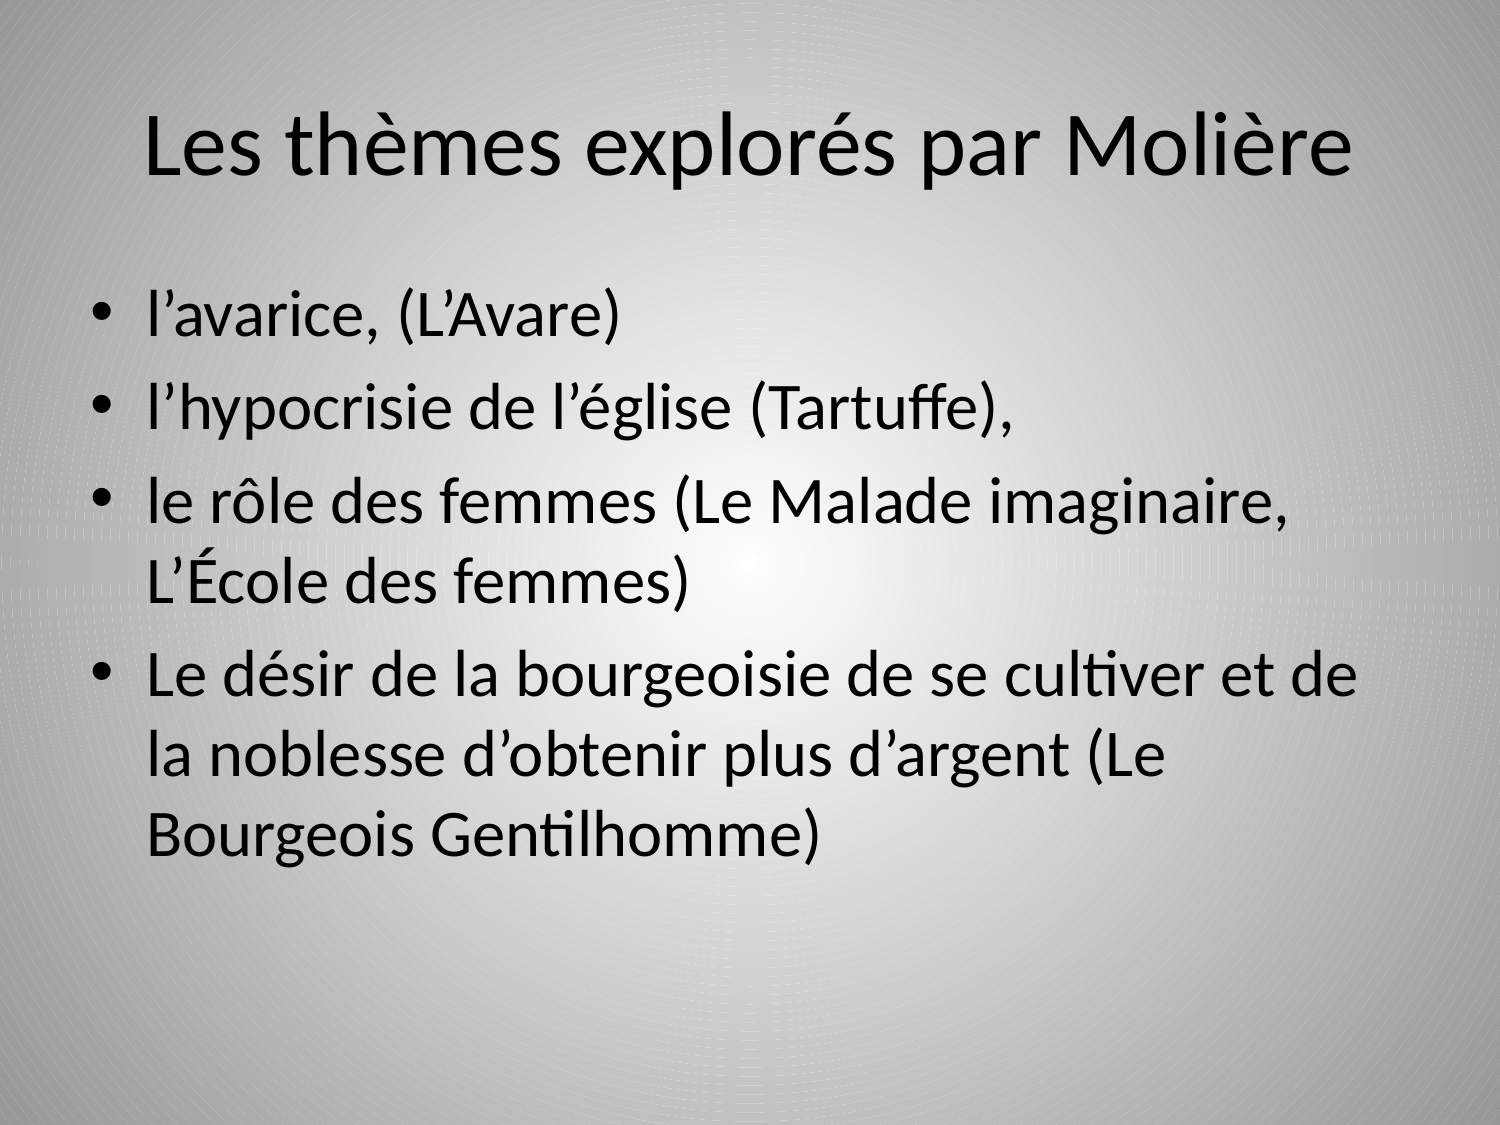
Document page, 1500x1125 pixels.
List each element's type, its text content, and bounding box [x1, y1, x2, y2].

title Les thèmes explorés par Molière [75, 45, 1425, 233]
list l’avarice, (L’Avare) l’hypocrisie de l’église (Tartuffe), le rôle des femmes (Le Malade imaginaire, L’École des femmes) Le désir de la bourgeoisie de se cultiver et de la noblesse d’obtenir plus d’argent (Le Bourgeois Gentilhomme) [75, 262, 1425, 1005]
